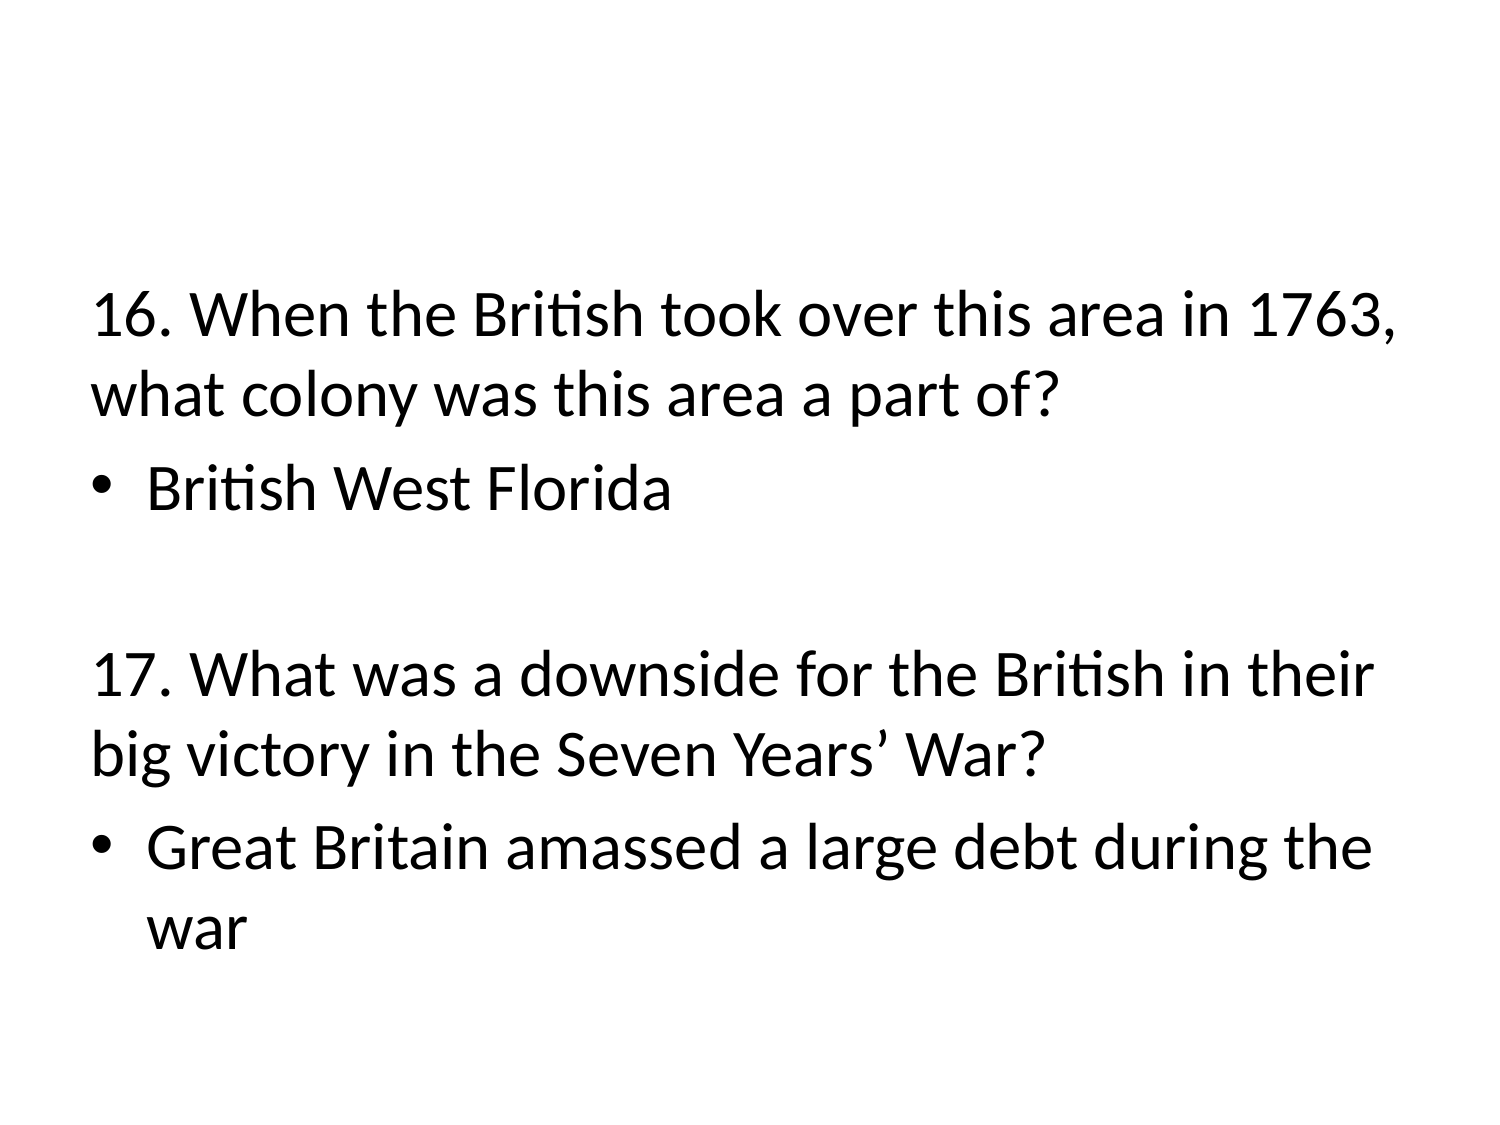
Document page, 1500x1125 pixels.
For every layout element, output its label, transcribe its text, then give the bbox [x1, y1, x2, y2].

list 16. When the British took over this area in 1763, what colony was this area a part of? British West Florida 17. What was a downside for the British in their big victory in the Seven Years’ War? Great Britain amassed a large debt during the war [75, 262, 1425, 1005]
